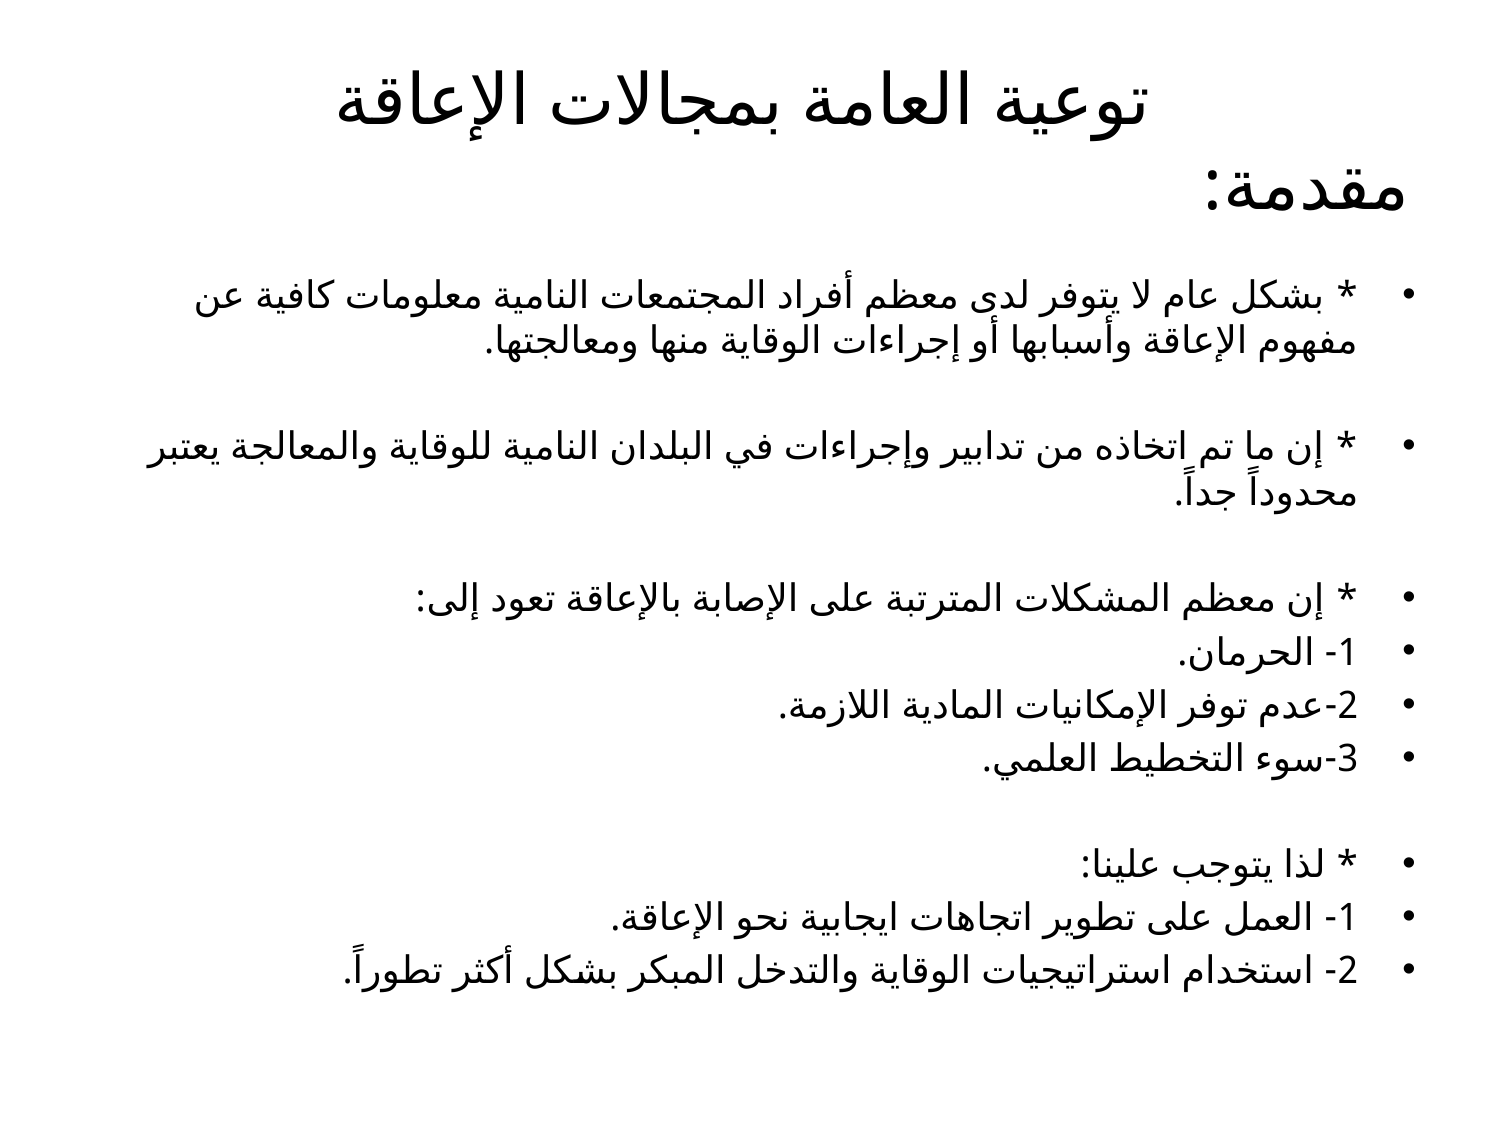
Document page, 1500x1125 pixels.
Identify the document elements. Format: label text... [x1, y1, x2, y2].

list * بشكل عام لا يتوفر لدى معظم أفراد المجتمعات النامية معلومات كافية عن مفهوم الإعاقة وأسبابها أو إجراءات الوقاية منها ومعالجتها. * إن ما تم اتخاذه من تدابير وإجراءات في البلدان النامية للوقاية والمعالجة يعتبر محدوداً جداً. * إن معظم المشكلات المترتبة على الإصابة بالإعاقة تعود إلى: 1- الحرمان. 2-عدم توفر الإمكانيات المادية اللازمة. 3-سوء التخطيط العلمي. * لذا يتوجب علينا: 1- العمل على تطوير اتجاهات ايجابية نحو الإعاقة. 2- استخدام استراتيجيات الوقاية والتدخل المبكر بشكل أكثر تطوراً. [75, 262, 1425, 1005]
title توعية العامة بمجالات الإعاقة مقدمة: [75, 45, 1425, 233]
